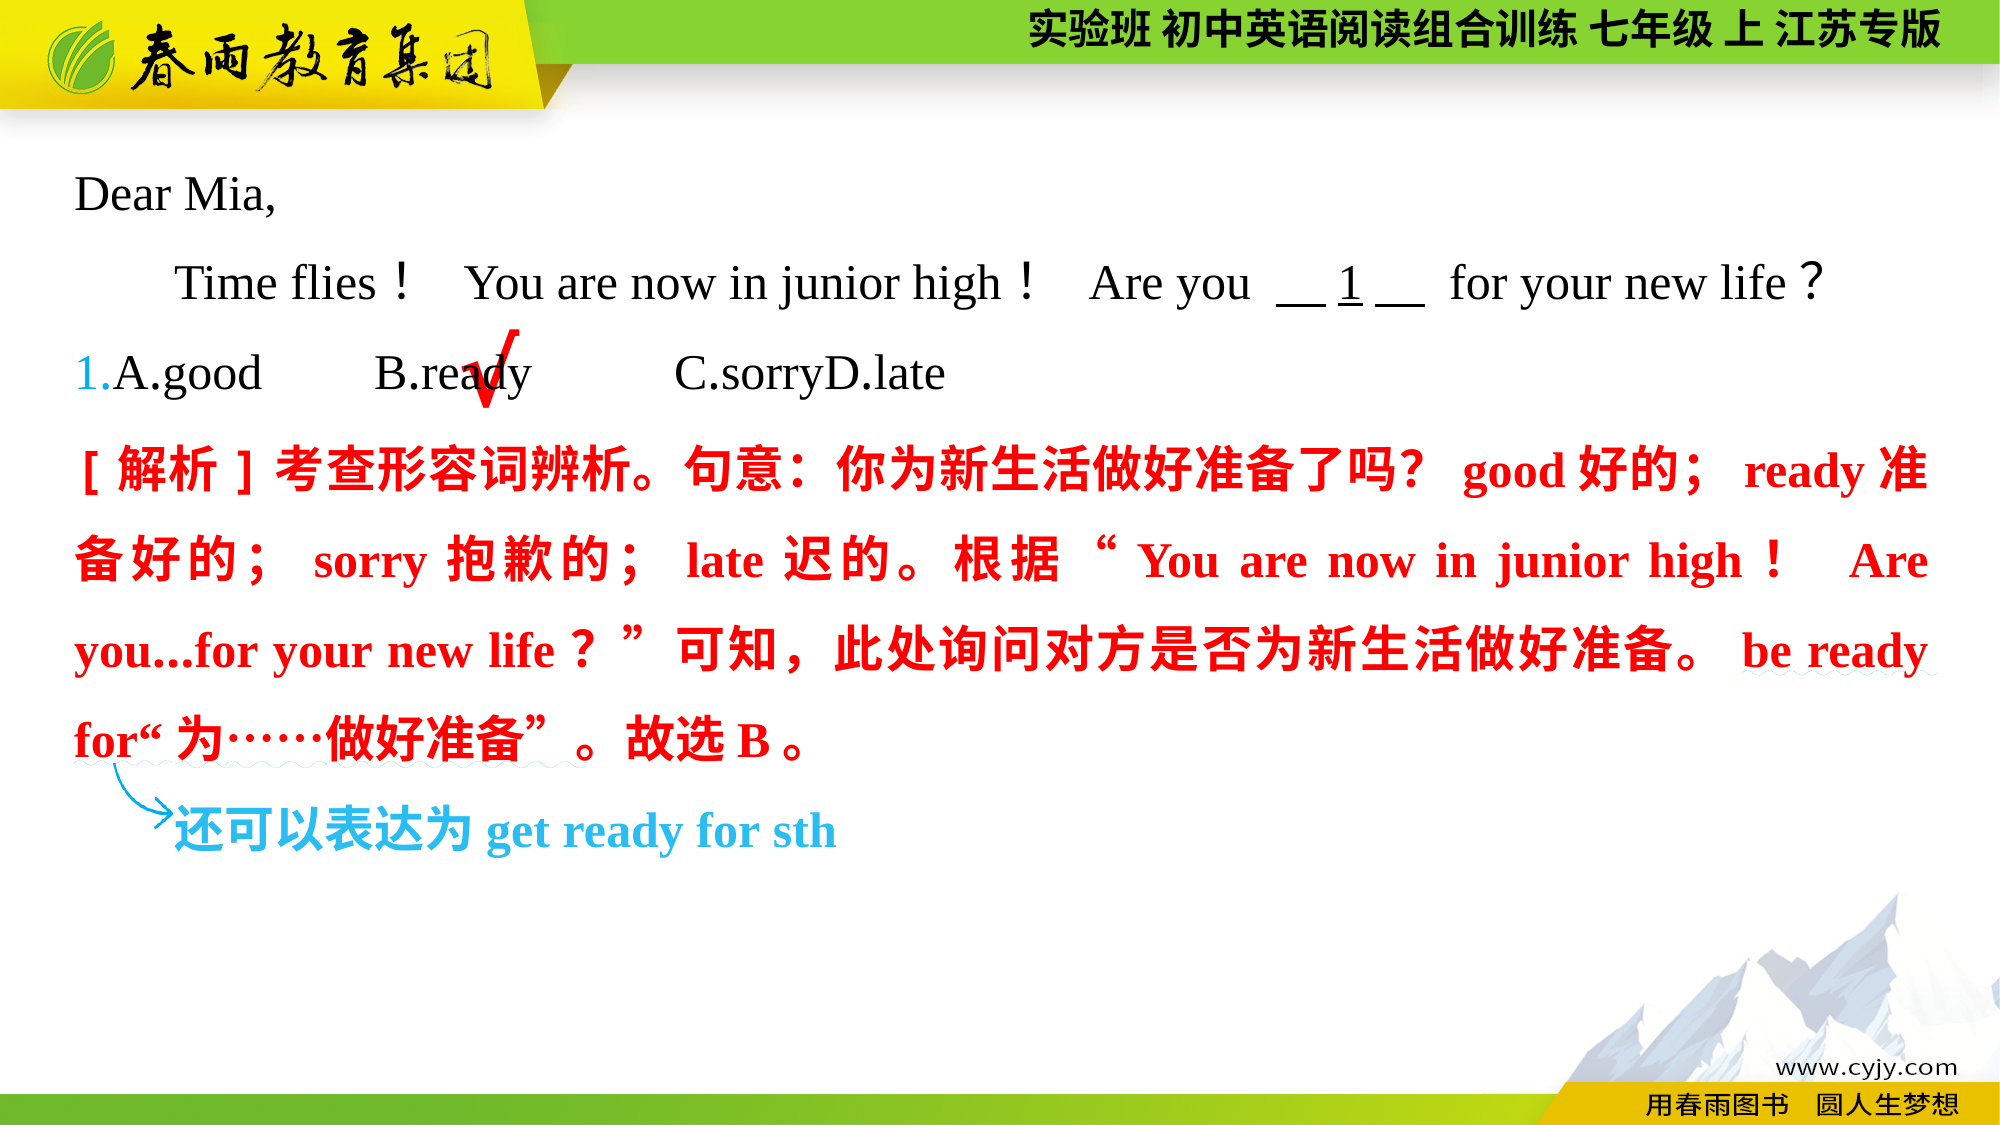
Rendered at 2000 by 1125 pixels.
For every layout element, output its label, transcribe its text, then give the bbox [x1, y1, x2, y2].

text_box [解析]考查形容词辨析。句意：你为新生活做好准备了吗？good好的；ready准备好的；sorry抱歉的；late迟的。根据“You are now in junior high！ Are you...for your new life？”可知，此处询问对方是否为新生活做好准备。be ready for“为……做好准备”。故选B。 还可以表达为get ready for sth [59, 399, 1944, 865]
picture [0, 0, 2000, 1125]
list Dear Mia, Time flies！ You are now in junior high！ Are you 1 for your new life？ 1.A.good B.ready C.sorry D.late [59, 122, 1944, 399]
